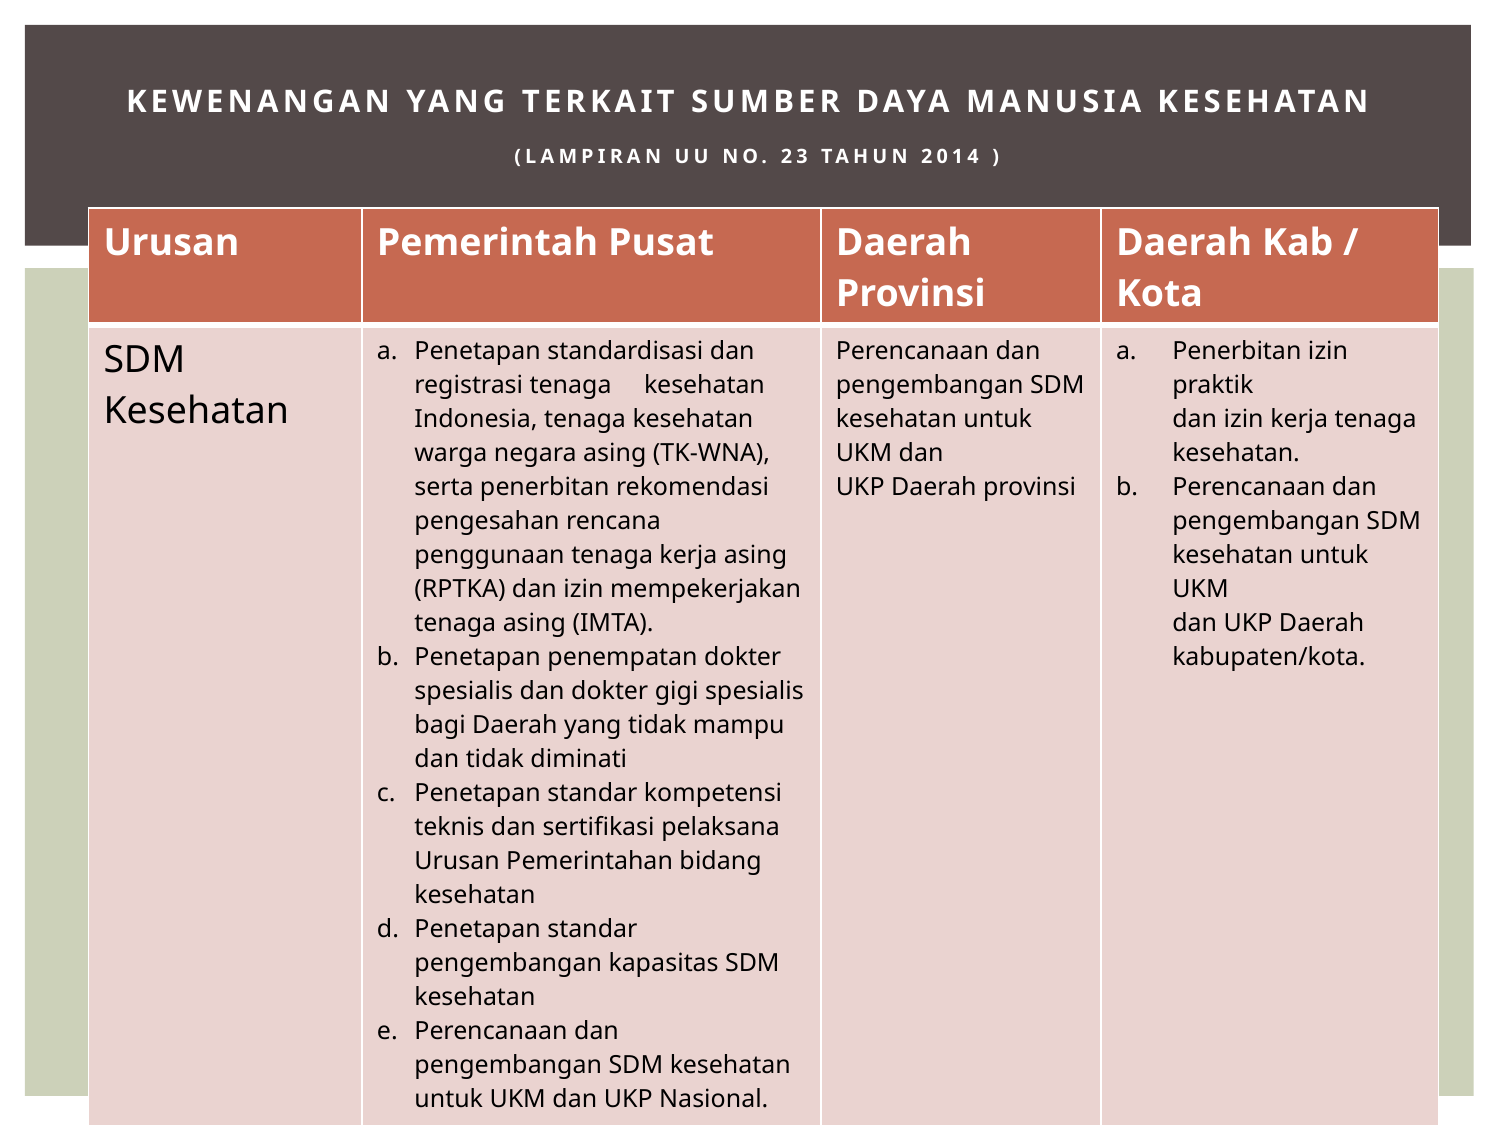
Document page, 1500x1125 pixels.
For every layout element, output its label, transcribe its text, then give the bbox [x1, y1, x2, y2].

title Kewenangan yang terkait Sumber Daya Manusia Kesehatan (Lampiran UU No. 23 tahun 2014 ) [62, 58, 1438, 197]
table_header Urusan [89, 209, 361, 322]
table_header Daerah Provinsi [822, 209, 1100, 322]
table_cell SDM Kesehatan [89, 328, 361, 1125]
table_header Pemerintah Pusat [363, 209, 820, 322]
table_cell Perencanaan dan pengembangan SDM kesehatan untuk UKM dan UKP Daerah provinsi [822, 328, 1100, 1125]
table_header Daerah Kab / Kota [1102, 209, 1438, 322]
table_cell Penetapan standardisasi dan registrasi tenaga kesehatan Indonesia, tenaga kesehatan warga negara asing (TK-WNA), serta penerbitan rekomendasi pengesahan rencana penggunaan tenaga kerja asing (RPTKA) dan izin mempekerjakan tenaga asing (IMTA). Penetapan penempatan dokter spesialis dan dokter gigi spesialis bagi Daerah yang tidak mampu dan tidak diminati Penetapan standar kompetensi teknis dan sertifikasi pelaksana Urusan Pemerintahan bidang kesehatan Penetapan standar pengembangan kapasitas SDM kesehatan Perencanaan dan pengembangan SDM kesehatan untuk UKM dan UKP Nasional. [363, 328, 820, 1125]
table_cell Penerbitan izin praktik dan izin kerja tenaga kesehatan. Perencanaan dan pengembangan SDM kesehatan untuk UKM dan UKP Daerah kabupaten/kota. [1102, 328, 1438, 1125]
